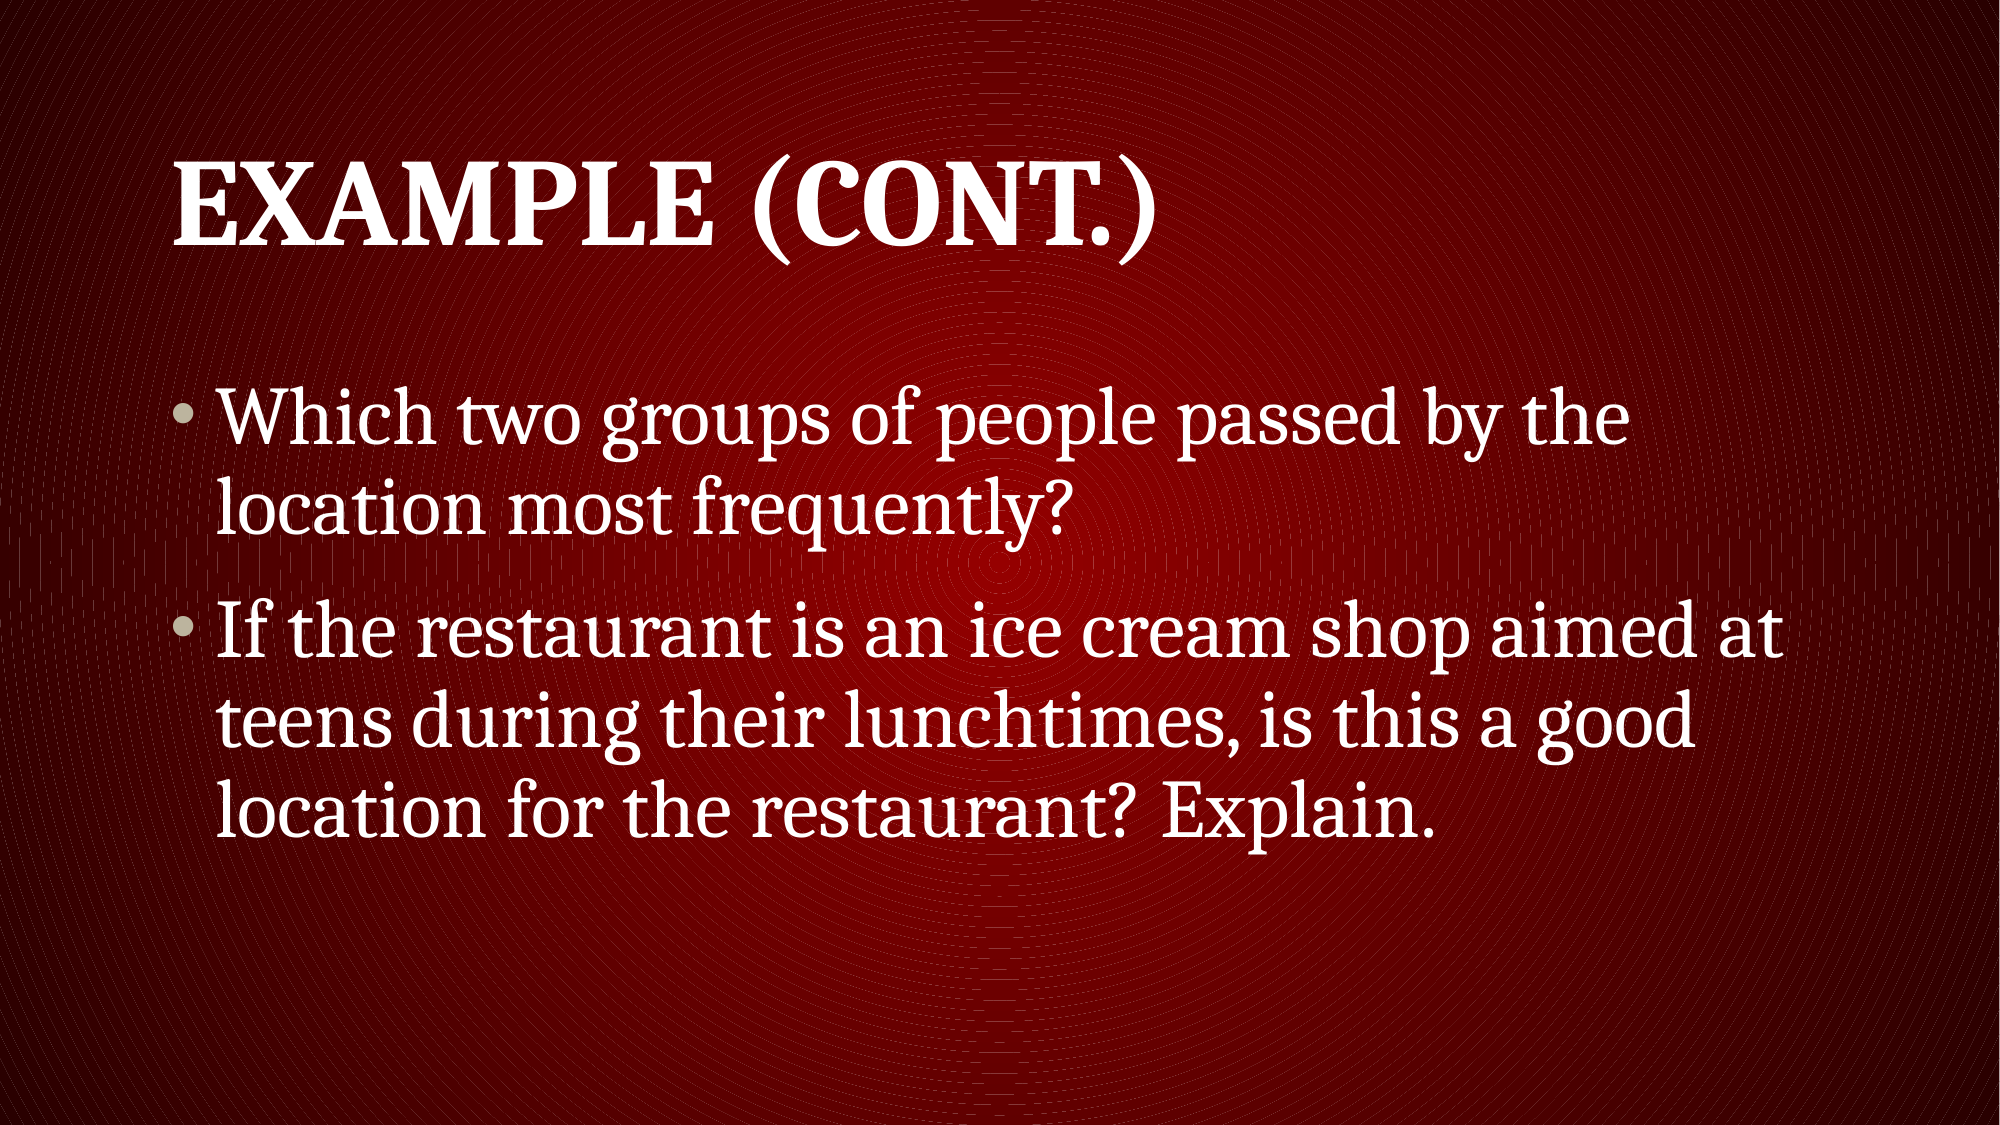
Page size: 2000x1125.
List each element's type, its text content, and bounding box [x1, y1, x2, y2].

title Example (Cont.) [149, 79, 1850, 280]
list Which two groups of people passed by the location most frequently? If the restaurant is an ice cream shop aimed at teens during their lunchtimes, is this a good location for the restaurant? Explain. [149, 362, 1850, 888]
